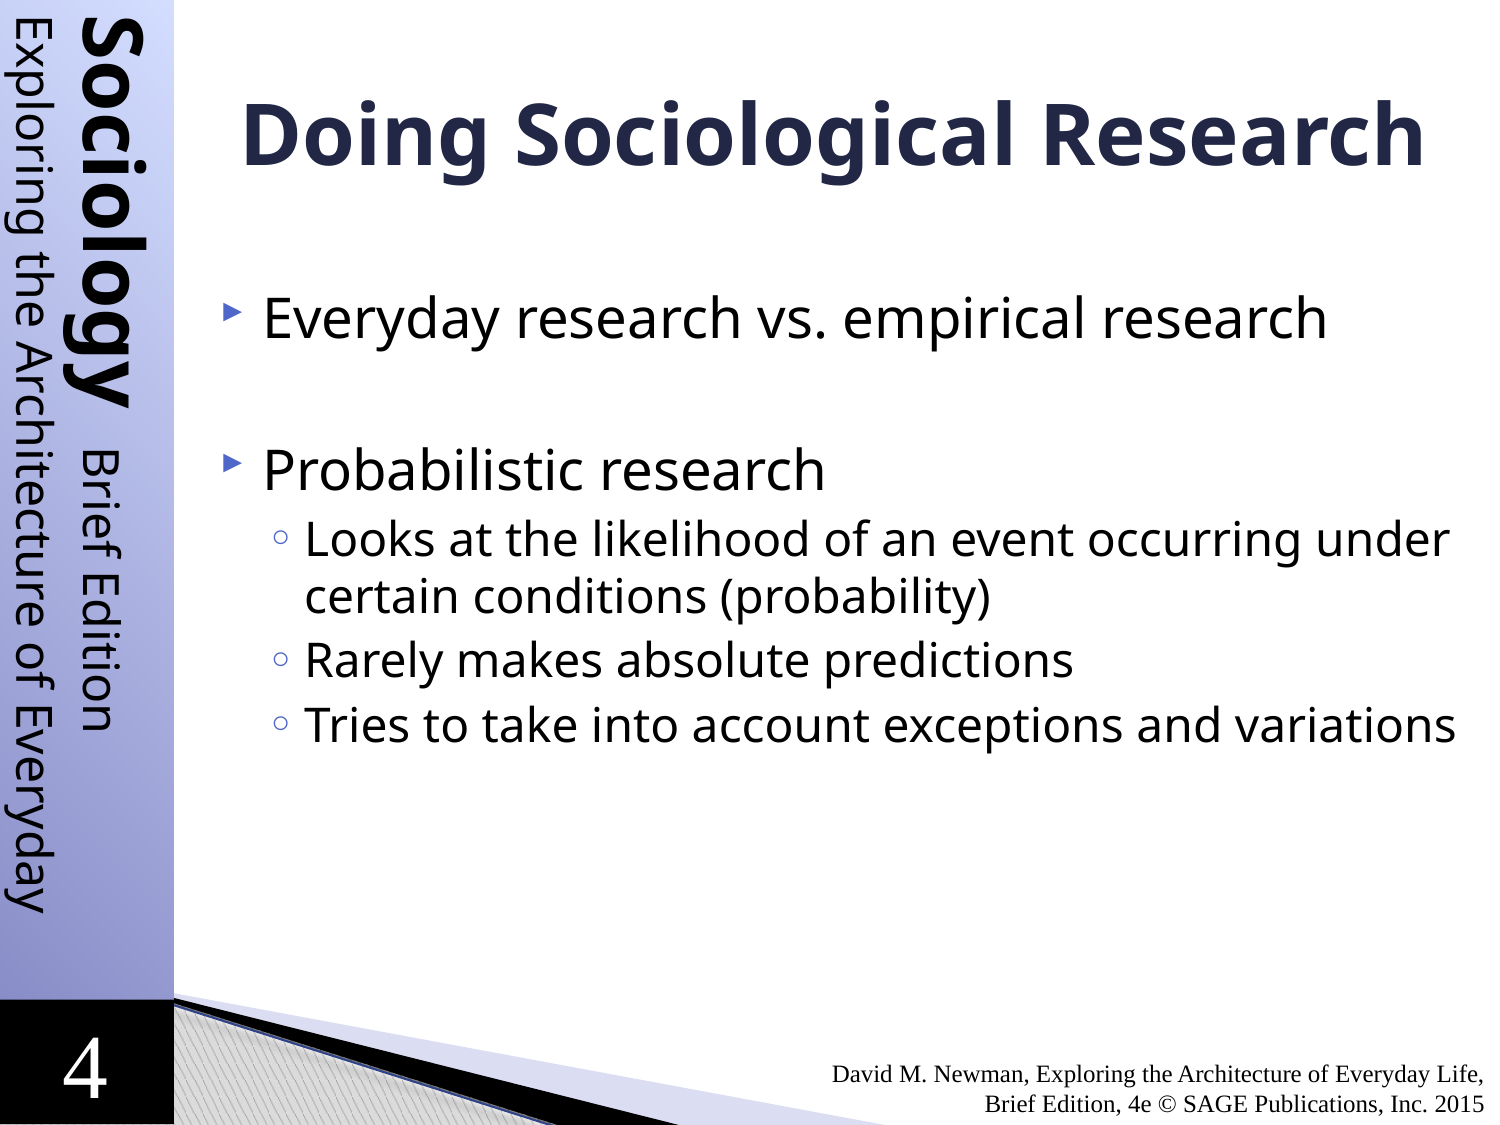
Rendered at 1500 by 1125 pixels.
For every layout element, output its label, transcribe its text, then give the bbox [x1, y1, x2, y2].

list Everyday research vs. empirical research Probabilistic research Looks at the likelihood of an event occurring under certain conditions (probability) Rarely makes absolute predictions Tries to take into account exceptions and variations [187, 275, 1500, 1018]
picture [221, 1018, 558, 1125]
title Doing Sociological Research [225, 37, 1475, 225]
footer David M. Newman, Exploring the Architecture of Everyday Life, Brief Edition, 4e © SAGE Publications, Inc. 2015 [774, 1065, 1500, 1125]
picture [174, 1003, 187, 1008]
